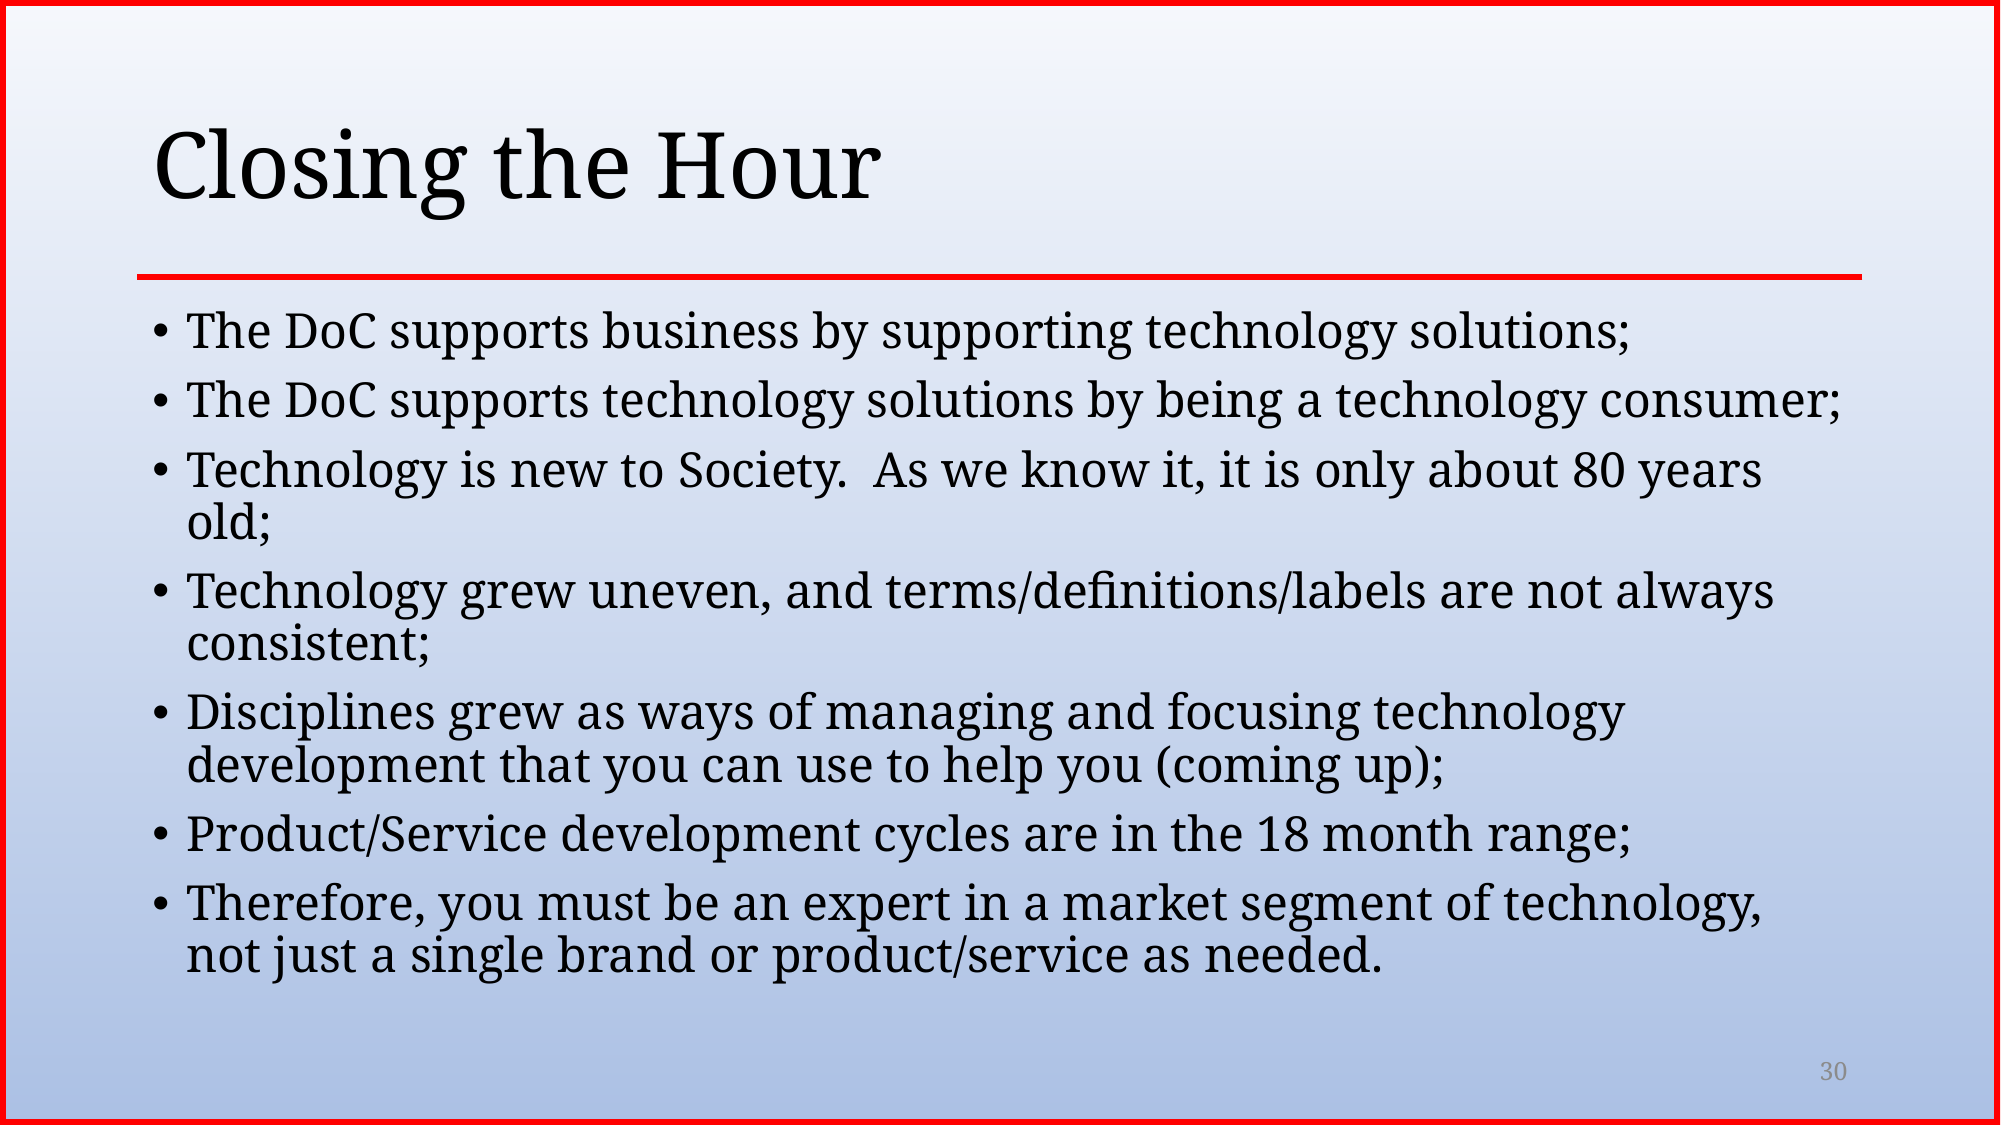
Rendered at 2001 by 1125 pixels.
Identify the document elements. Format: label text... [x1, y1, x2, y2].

title Closing the Hour [137, 59, 1863, 278]
list The DoC supports business by supporting technology solutions; The DoC supports technology solutions by being a technology consumer; Technology is new to Society. As we know it, it is only about 80 years old; Technology grew uneven, and terms/definitions/labels are not always consistent; Disciplines grew as ways of managing and focusing technology development that you can use to help you (coming up); Product/Service development cycles are in the 18 month range; Therefore, you must be an expert in a market segment of technology, not just a single brand or product/service as needed. [137, 299, 1863, 1014]
slide_number 30 [1412, 1042, 1863, 1103]
